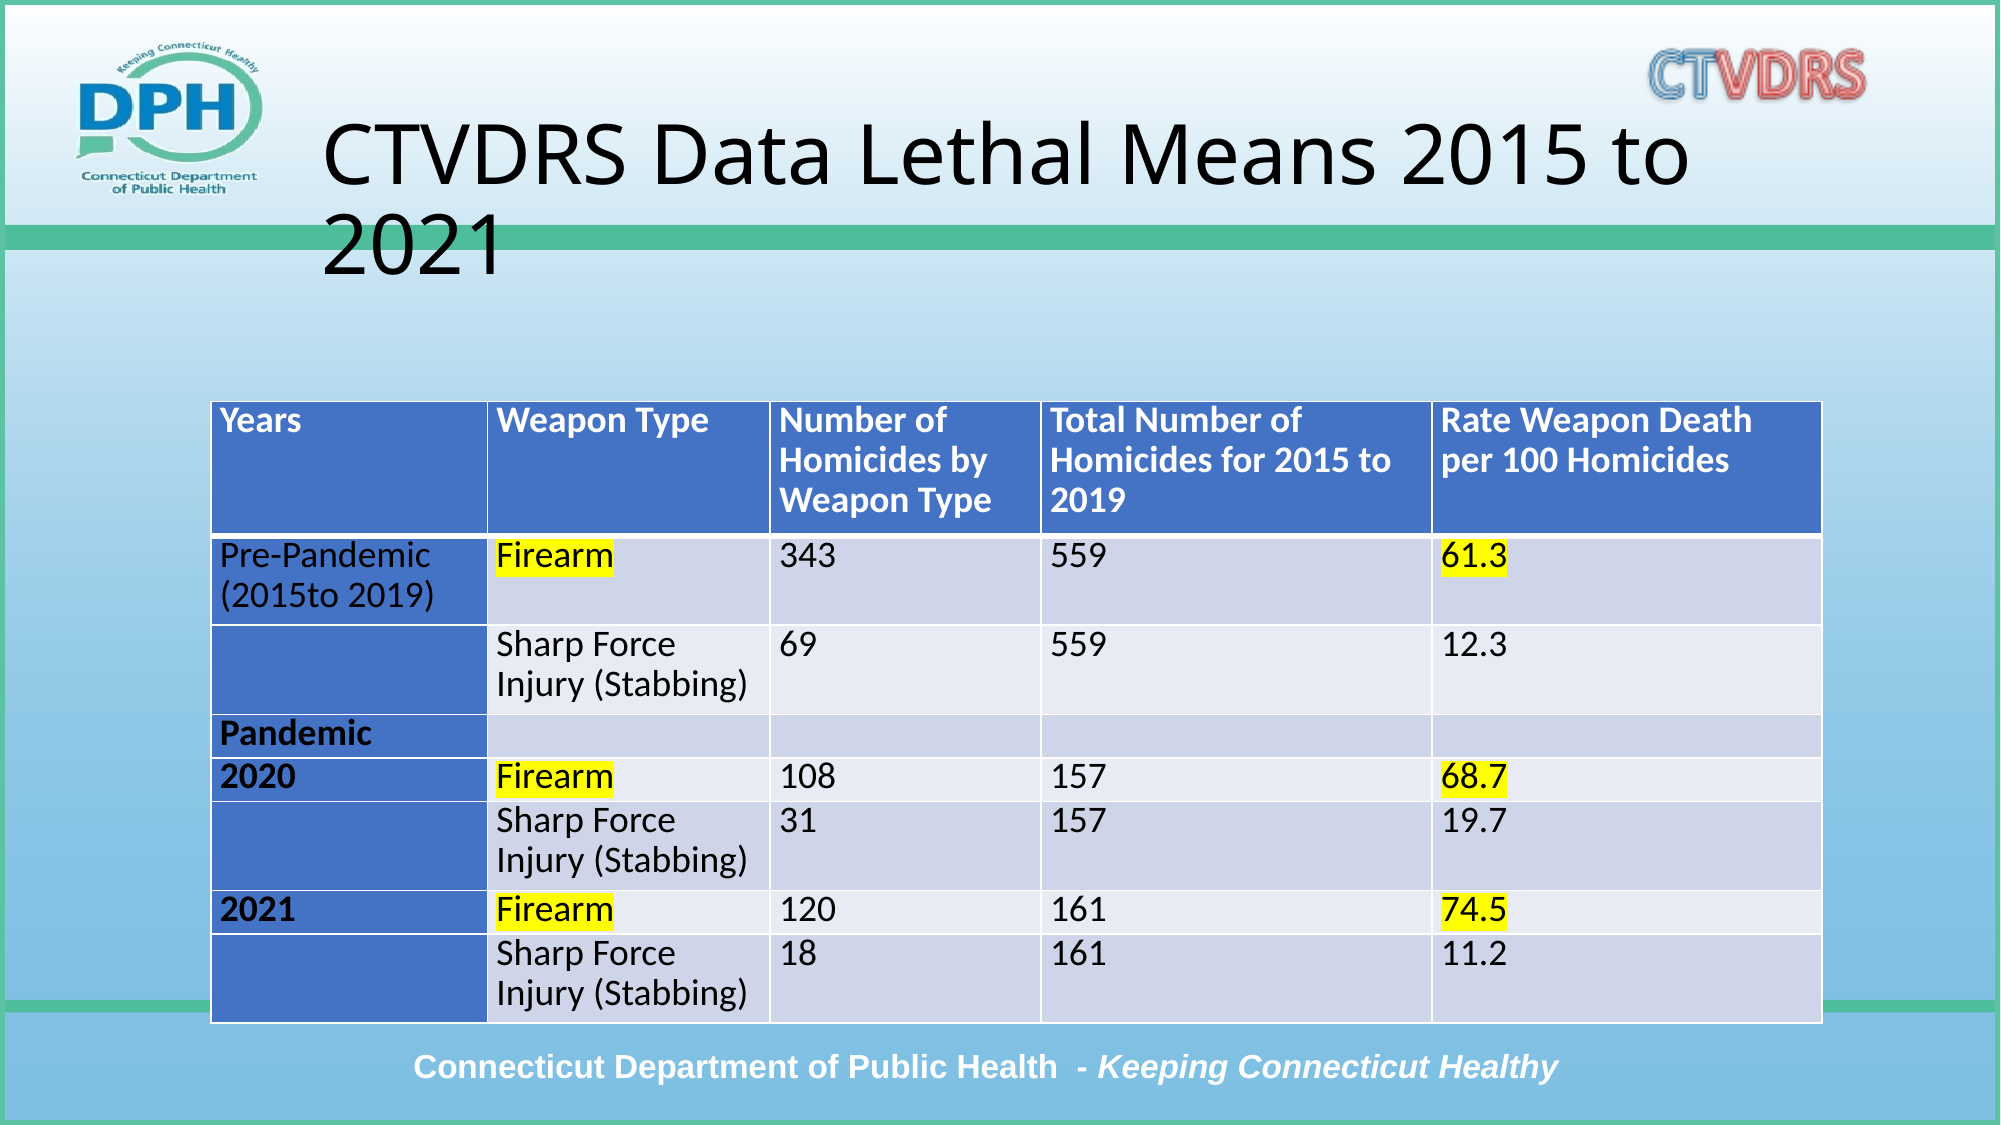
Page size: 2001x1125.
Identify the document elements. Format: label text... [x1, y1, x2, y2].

table_cell 2021 [212, 891, 487, 933]
table_cell 120 [771, 891, 1040, 933]
table_cell 157 [1042, 802, 1431, 890]
table_cell 559 [1042, 626, 1431, 714]
table_cell 69 [771, 626, 1040, 714]
table_cell [212, 935, 487, 1022]
table_header Years [212, 402, 487, 533]
table_cell Firearm [488, 759, 769, 801]
table_cell 2020 [212, 759, 487, 801]
table_cell 157 [1042, 759, 1431, 801]
table_cell 19.7 [1433, 802, 1821, 890]
table_cell [1042, 715, 1431, 757]
table_cell Firearm [488, 891, 769, 933]
table_cell [771, 715, 1040, 757]
table_header Weapon Type [488, 402, 769, 533]
table_cell 108 [771, 759, 1040, 801]
title CTVDRS Data Lethal Means 2015 to 2021 [306, 66, 1856, 339]
table_cell 12.3 [1433, 626, 1821, 714]
table_cell Sharp Force Injury (Stabbing) [488, 935, 769, 1022]
table_cell 161 [1042, 935, 1431, 1022]
picture [1631, 20, 1910, 137]
table_cell Sharp Force Injury (Stabbing) [488, 802, 769, 890]
table_cell 68.7 [1433, 759, 1821, 801]
table_cell 31 [771, 802, 1040, 890]
table_cell 18 [771, 935, 1040, 1022]
table_cell 161 [1042, 891, 1431, 933]
table_cell Firearm [488, 539, 769, 624]
table_cell Pre-Pandemic (2015to 2019) [212, 539, 487, 624]
table_header Rate Weapon Death per 100 Homicides [1433, 402, 1821, 533]
table_cell 11.2 [1433, 935, 1821, 1022]
table_cell 343 [771, 539, 1040, 624]
table_cell Pandemic [212, 715, 487, 757]
table_cell 559 [1042, 539, 1431, 624]
table_cell Sharp Force Injury (Stabbing) [488, 626, 769, 714]
table_cell [488, 715, 769, 757]
table_cell 74.5 [1433, 891, 1821, 933]
table_header Total Number of Homicides for 2015 to 2019 [1042, 402, 1431, 533]
table_cell [212, 626, 487, 714]
table_header Number of Homicides by Weapon Type [771, 402, 1040, 533]
table_cell 61.3 [1433, 539, 1821, 624]
table_cell [212, 802, 487, 890]
picture [66, 37, 270, 199]
table_cell [1433, 715, 1821, 757]
